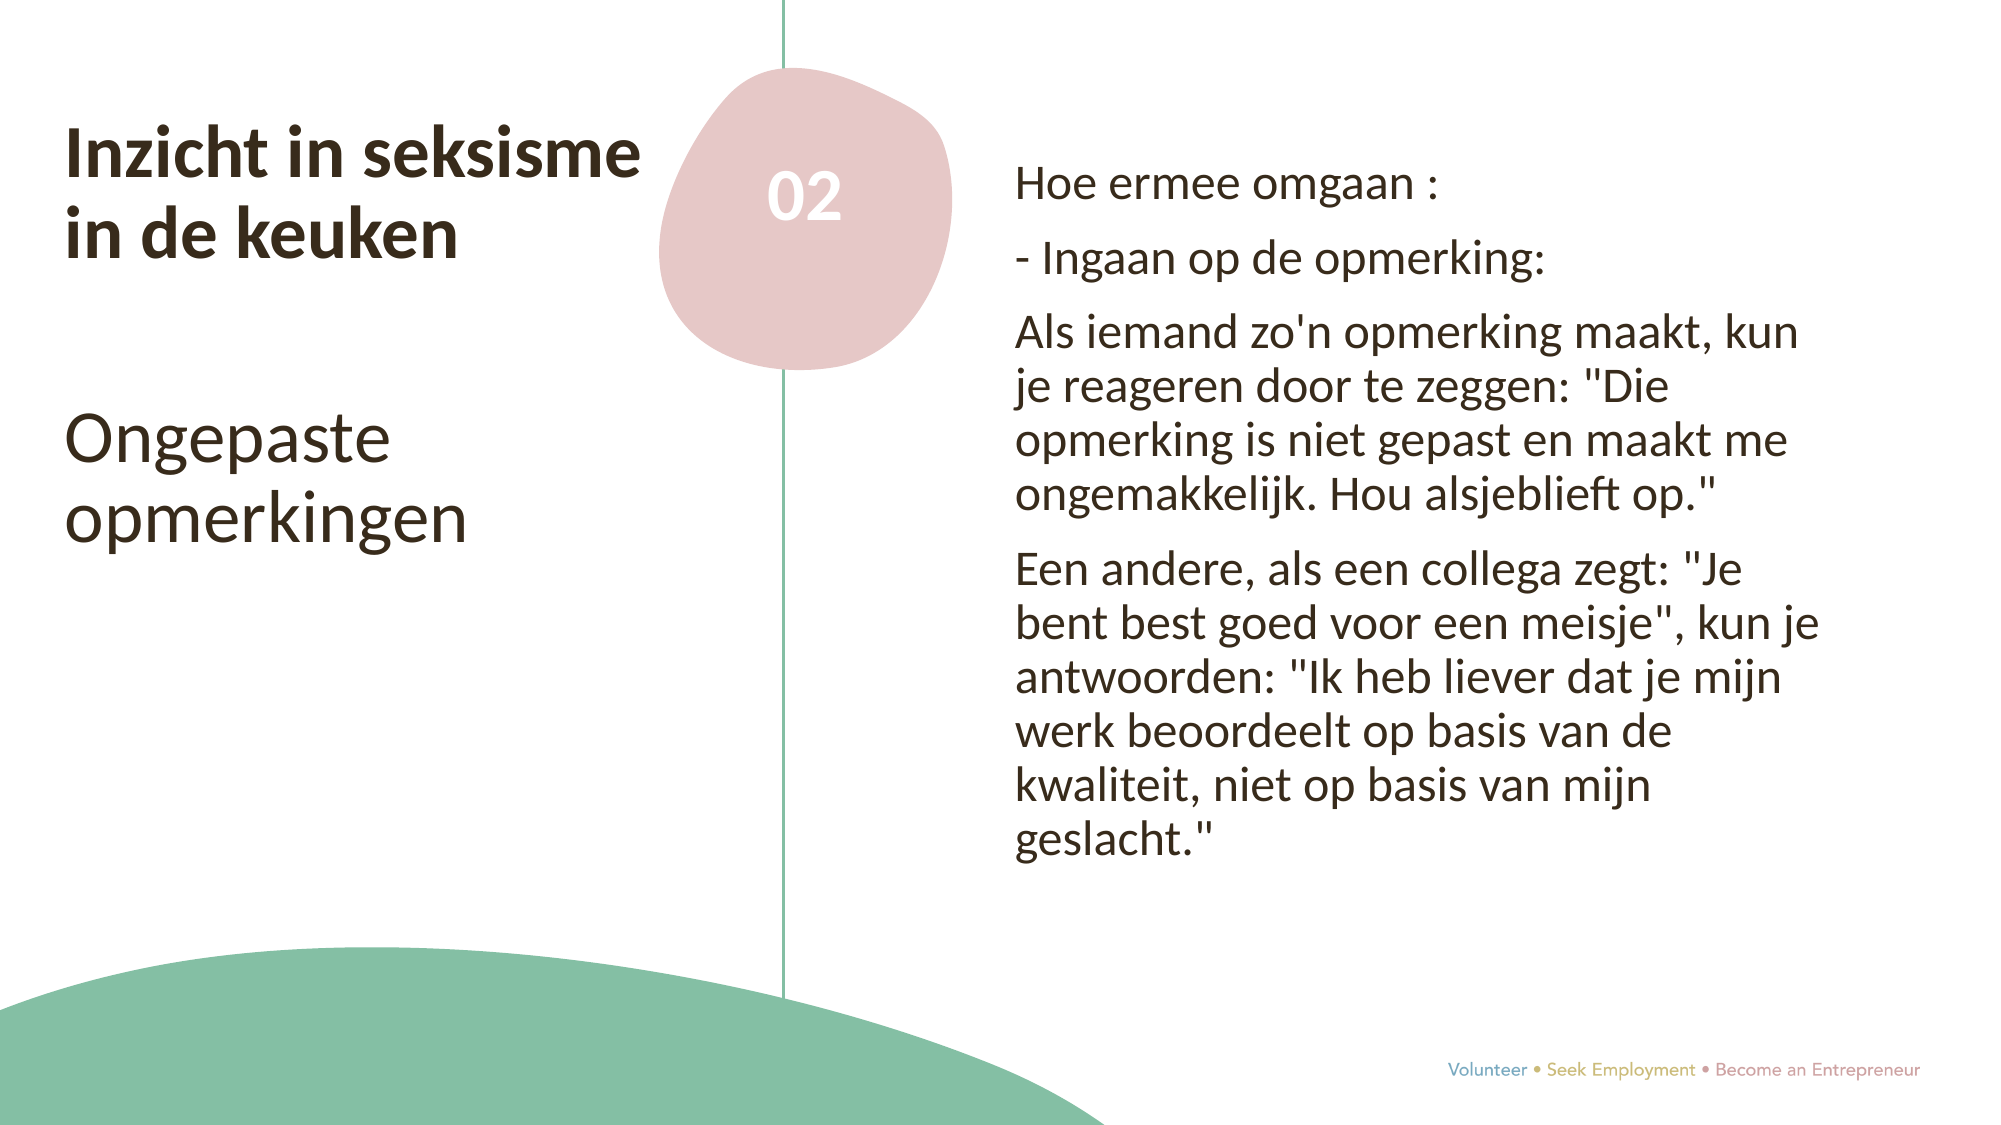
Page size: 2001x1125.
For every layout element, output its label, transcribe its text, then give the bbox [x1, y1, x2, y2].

list 02 [710, 148, 900, 290]
picture [1418, 1046, 1971, 1103]
list Inzicht in seksisme in de keuken Ongepaste opmerkingen [50, 105, 661, 837]
list Hoe ermee omgaan : - Ingaan op de opmerking: Als iemand zo'n opmerking maakt, kun je reageren door te zeggen: "Die opmerking is niet gepast en maakt me ongemakkelijk. Hou alsjeblieft op." Een andere, als een collega zegt: "Je bent best goed voor een meisje", kun je antwoorden: "Ik heb liever dat je mijn werk beoordeelt op basis van de kwaliteit, niet op basis van mijn geslacht." [999, 148, 1842, 841]
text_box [0, 837, 1418, 1125]
